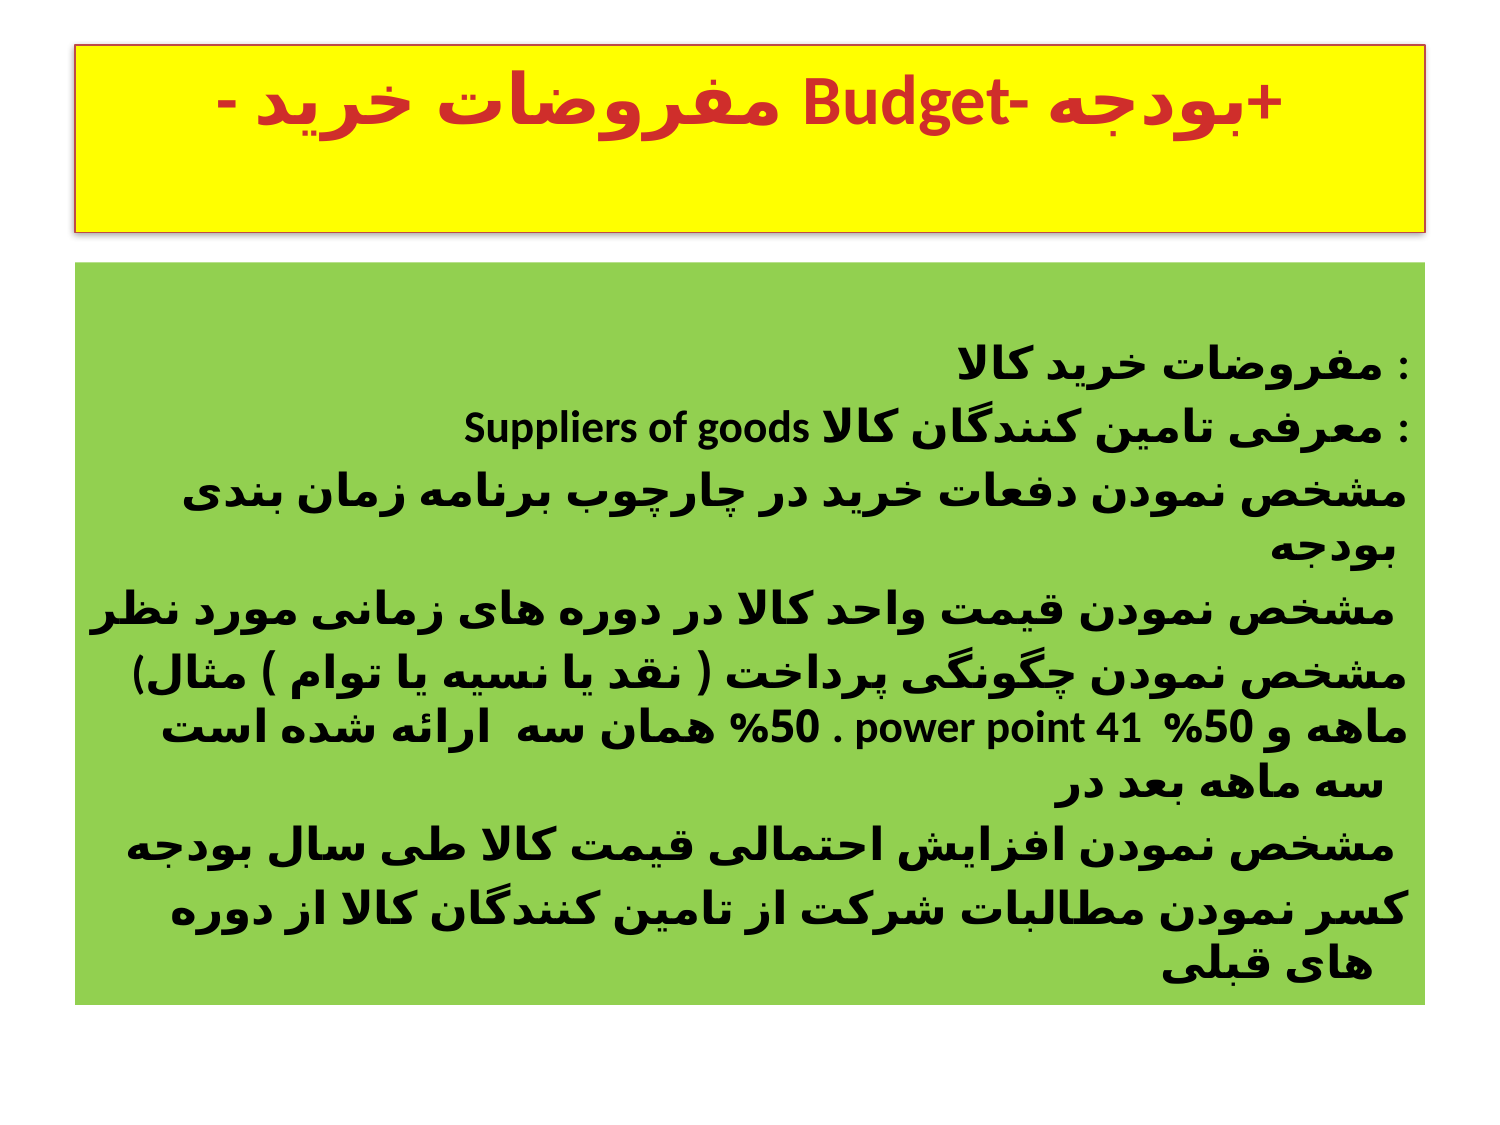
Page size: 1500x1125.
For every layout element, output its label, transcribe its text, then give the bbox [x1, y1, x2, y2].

title - مفروضات خرید Budget- بودجه+ [74, 44, 1426, 233]
list مفروضات خرید کالا : Suppliers of goods معرفی تامین کنندگان کالا : مشخص نمودن دفعات خرید در چارچوب برنامه زمان بندی بودجه مشخص نمودن قیمت واحد کالا در دوره های زمانی مورد نظر (مشخص نمودن چگونگی پرداخت ( نقد یا نسیه یا توام ) مثال 50% همان سه ارائه شده است . power point 41 ماهه و 50% سه ماهه بعد در مشخص نمودن افزایش احتمالی قیمت کالا طی سال بودجه کسر نمودن مطالبات شرکت از تامین کنندگان کالا از دوره های قبلی [75, 262, 1425, 1005]
